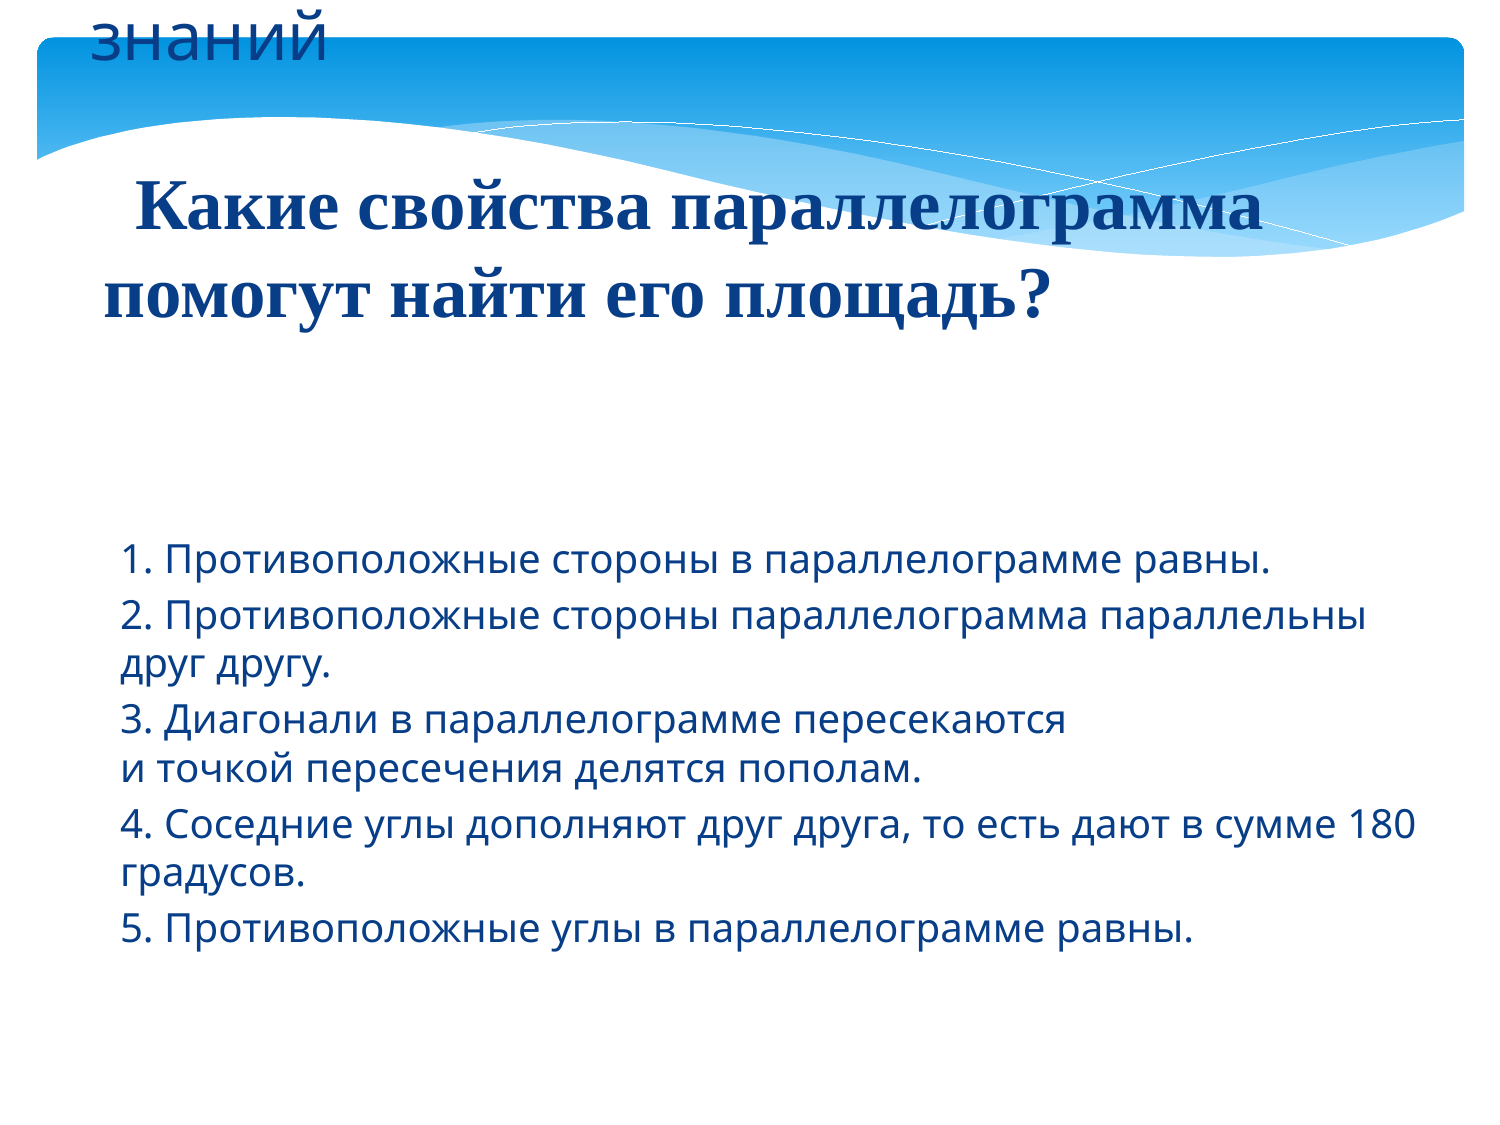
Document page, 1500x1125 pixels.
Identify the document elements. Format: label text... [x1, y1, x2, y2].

title 1. Актуализация опорных знаний [75, 35, 951, 161]
list Какие свойства параллелограмма помогут найти его площадь? [88, 149, 1436, 398]
list 1. Противоположные стороны в параллелограмме равны. 2. Противоположные стороны параллелограмма параллельны друг другу. 3. Диагонали в параллелограмме пересекаются и точкой пересечения делятся пополам. 4. Соседние углы дополняют друг друга, то есть дают в сумме 180 градусов. 5. Противоположные углы в параллелограмме равны. [64, 479, 1447, 965]
